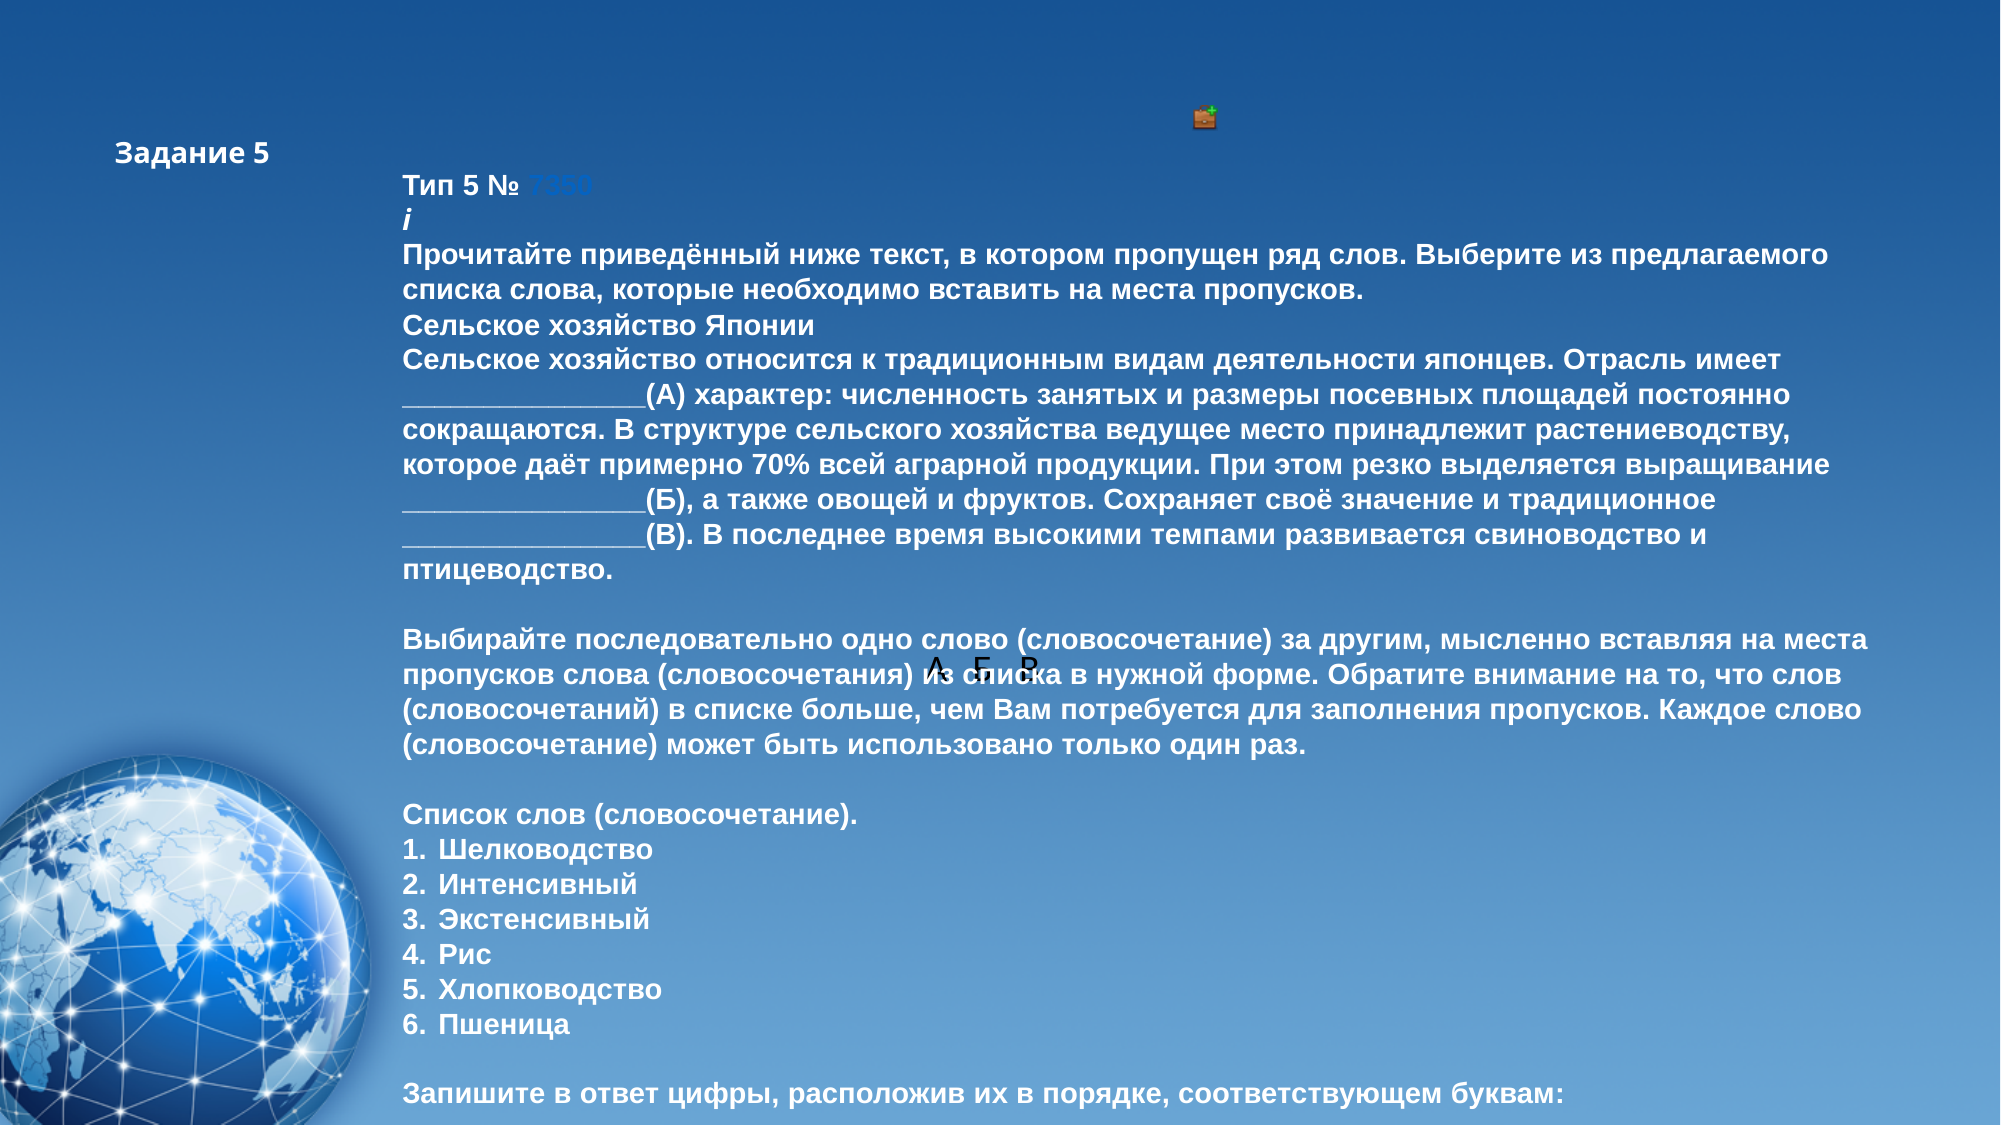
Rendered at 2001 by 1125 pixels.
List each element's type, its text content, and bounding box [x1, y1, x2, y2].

text_box Тип 5 № 7350 i Прочитайте приведённый ниже текст, в котором пропущен ряд слов. Выберите из предлагаемого списка слова, которые необходимо вставить на места пропусков. Сельское хозяйство Японии Сельское хозяйство относится к традиционным видам деятельности японцев. Отрасль имеет _______________(А) характер: численность занятых и размеры посевных площадей постоянно сокращаются. В структуре сельского хозяйства ведущее место принадлежит растениеводству, которое даёт примерно 70% всей аграрной продукции. При этом резко выделяется выращивание _______________(Б), а также овощей и фруктов. Сохраняет своё значение и традиционное _______________(В). В последнее время высокими темпами развивается свиноводство и птицеводство. Выбирайте последовательно одно слово (словосочетание) за другим, мысленно вставляя на места пропусков слова (словосочетания) из списка в нужной форме. Обратите внимание на то, что слов (словосочетаний) в списке больше, чем Вам потребуется для заполнения пропусков. Каждое слово (словосочетание) может быть использовано только один раз. Список слов (словосочетание). 1. Шелководство 2. Интенсивный 3. Экстенсивный 4. Рис 5. Хлопководство 6. Пшеница Запишите в ответ цифры, расположив их в порядке, соответствующем буквам: [387, 158, 1916, 1125]
picture [1192, 105, 1218, 131]
title Задание 5 [99, 45, 1863, 264]
picture [0, 0, 2001, 1125]
